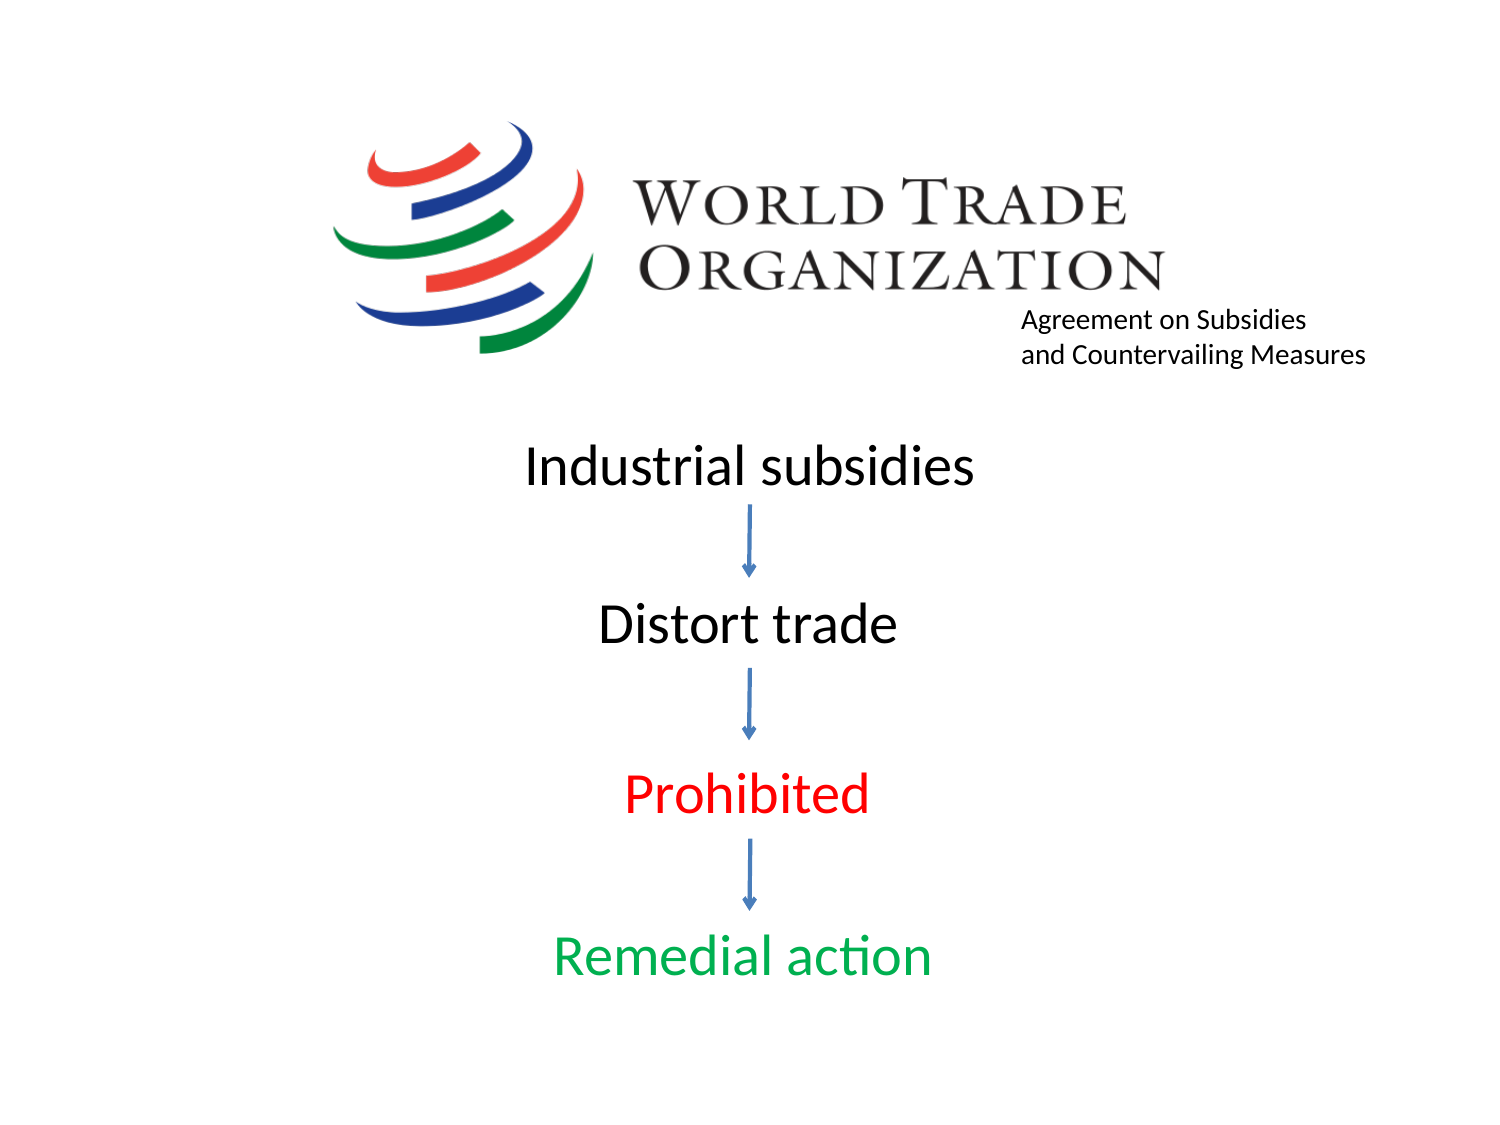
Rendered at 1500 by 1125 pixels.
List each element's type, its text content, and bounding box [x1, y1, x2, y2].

picture [323, 112, 1175, 363]
text_box Agreement on Subsidies and Countervailing Measures [1006, 292, 1388, 378]
text_box Prohibited [610, 747, 887, 833]
text_box Industrial subsidies [509, 419, 991, 505]
text_box Distort trade [584, 577, 914, 663]
text_box Remedial action [539, 909, 962, 995]
